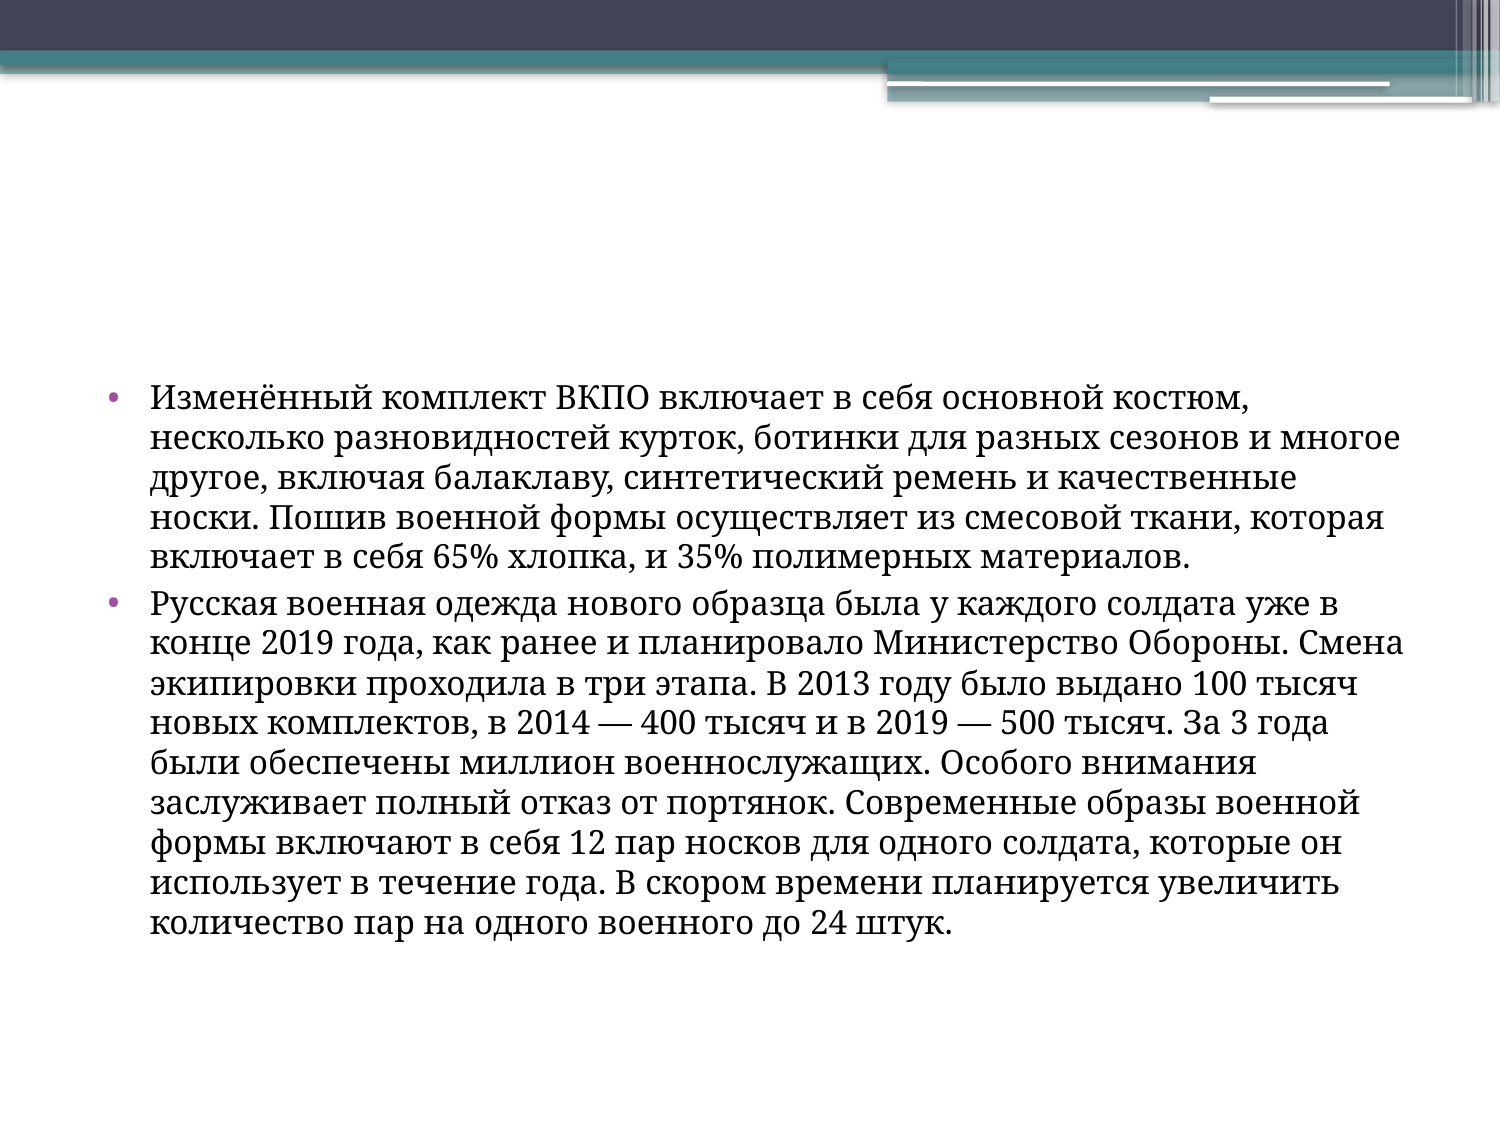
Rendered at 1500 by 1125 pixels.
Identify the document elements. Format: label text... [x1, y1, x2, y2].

list Изменённый комплект ВКПО включает в себя основной костюм, несколько разновидностей курток, ботинки для разных сезонов и многое другое, включая балаклаву, синтетический ремень и качественные носки. Пошив военной формы осуществляет из смесовой ткани, которая включает в себя 65% хлопка, и 35% полимерных материалов. Русская военная одежда нового образца была у каждого солдата уже в конце 2019 года, как ранее и планировало Министерство Обороны. Смена экипировки проходила в три этапа. В 2013 году было выдано 100 тысяч новых комплектов, в 2014 — 400 тысяч и в 2019 — 500 тысяч. За 3 года были обеспечены миллион военнослужащих. Особого внимания заслуживает полный отказ от портянок. Современные образы военной формы включают в себя 12 пар носков для одного солдата, которые он использует в течение года. В скором времени планируется увеличить количество пар на одного военного до 24 штук. [75, 368, 1425, 1079]
